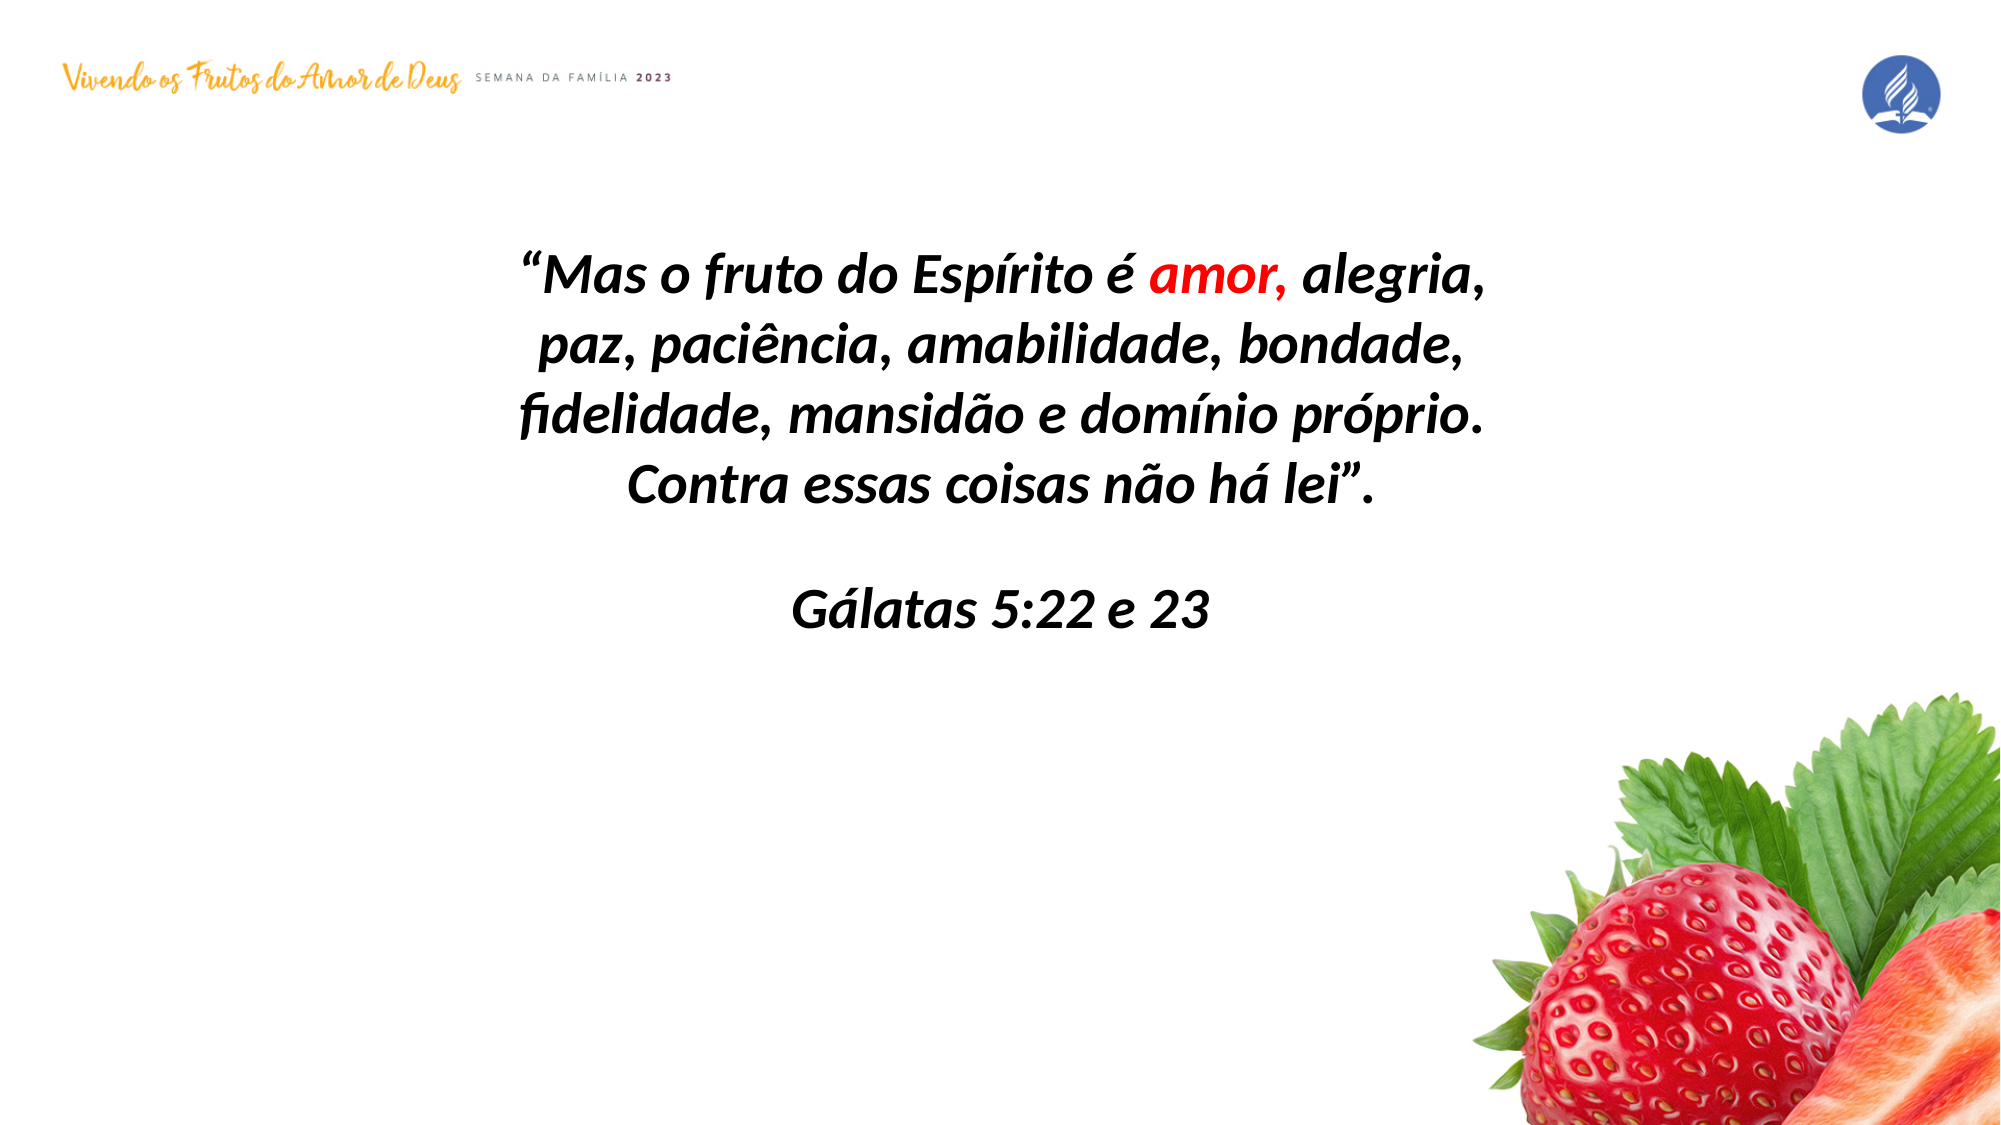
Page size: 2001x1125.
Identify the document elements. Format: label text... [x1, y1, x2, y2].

text_box Gálatas 5:22 e 23 [478, 562, 1522, 648]
picture [0, 0, 2001, 1125]
text_box “Mas o fruto do Espírito é amor, alegria, paz, paciência, amabilidade, bondade, fidelidade, mansidão e domínio próprio. Contra essas coisas não há lei”. [481, 228, 1525, 523]
